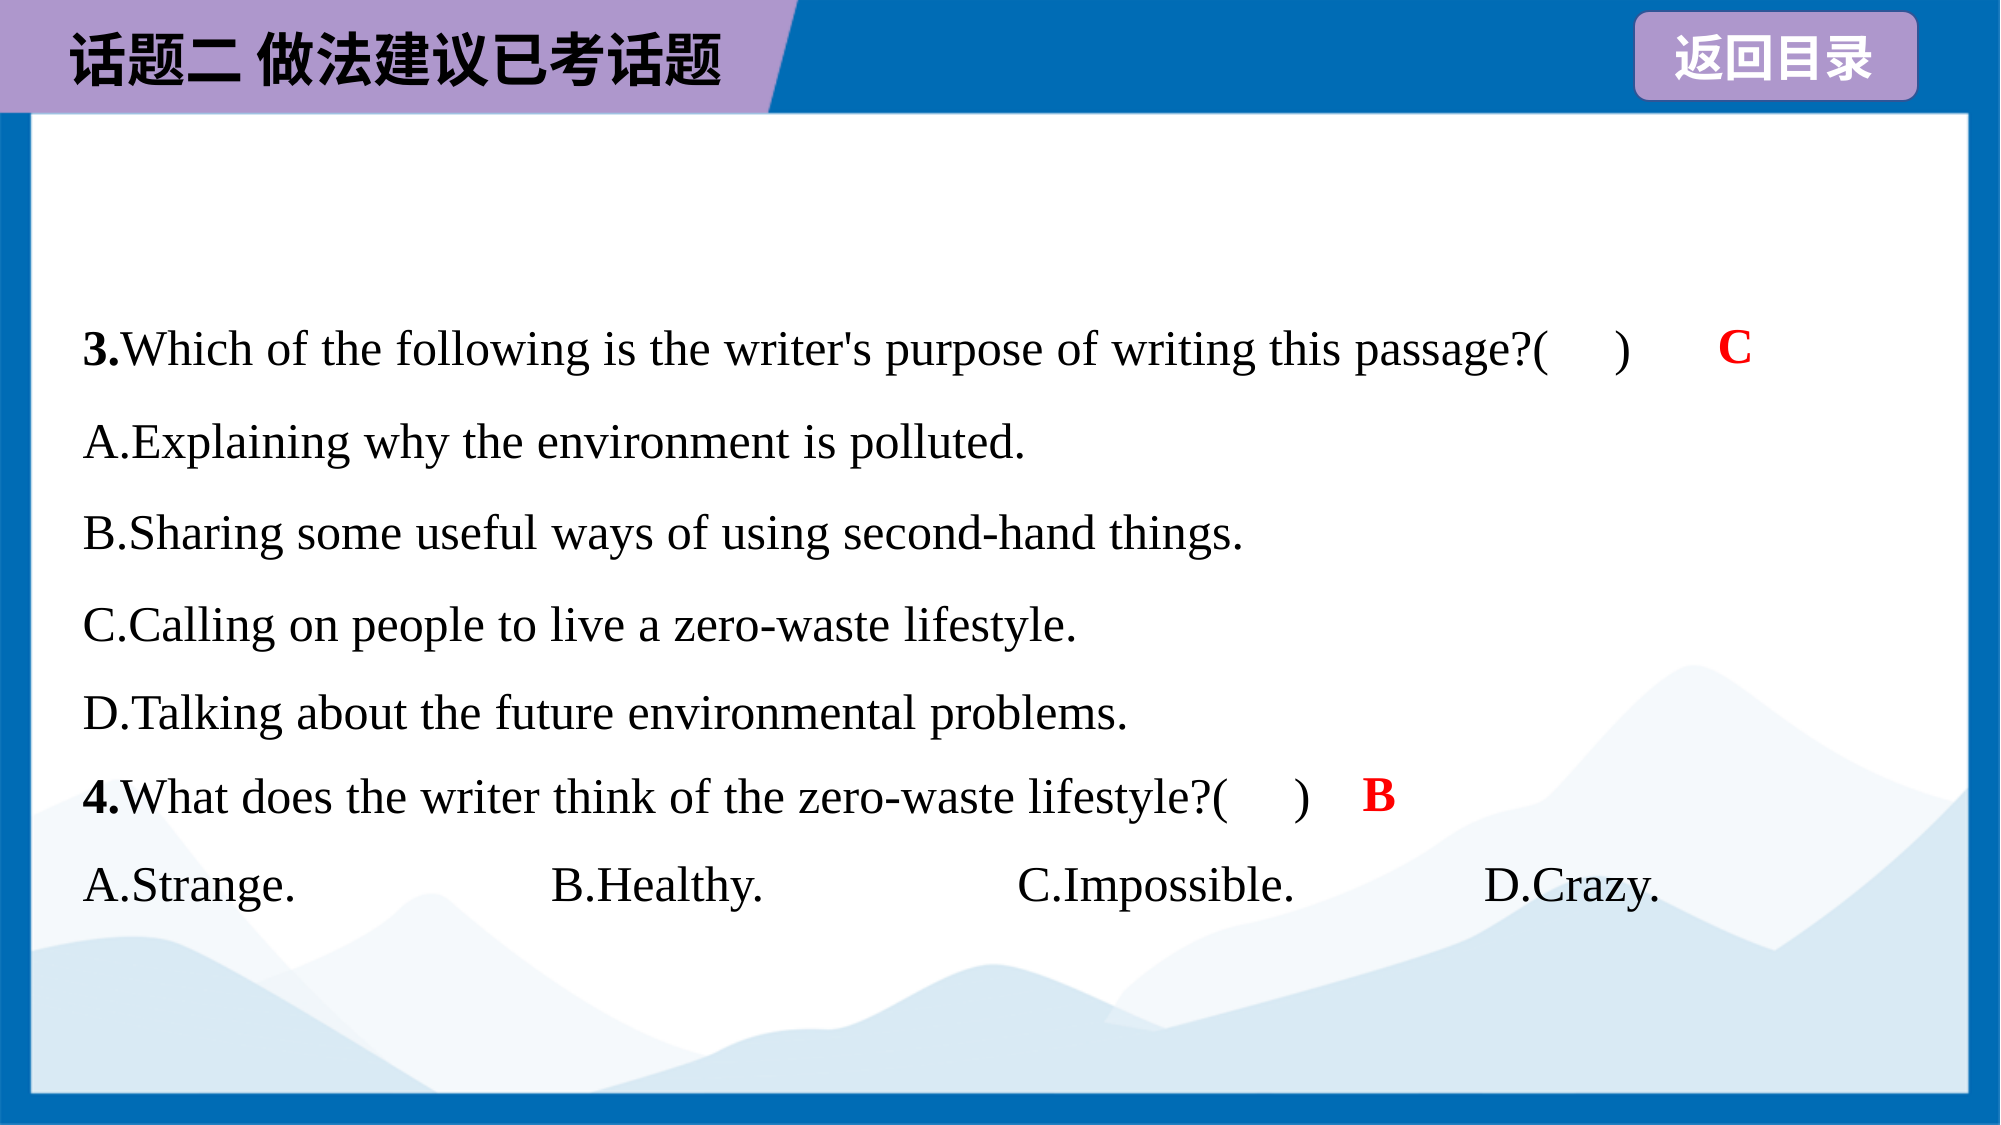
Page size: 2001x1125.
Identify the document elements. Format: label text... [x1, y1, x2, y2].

text_box A.Strange. B.Healthy. C.Impossible. D.Crazy. [82, 823, 1917, 902]
text_box 4.What does the writer think of the zero-waste lifestyle?( ) [82, 736, 1917, 814]
picture [0, 0, 2000, 1125]
text_box C [1699, 286, 1772, 365]
text_box A.Explaining why the environment is polluted. B.Sharing some useful ways of using second-hand things. C.Calling on people to live a zero-waste lifestyle. D.Talking about the future environmental problems. [82, 376, 1917, 730]
text_box 3.Which of the following is the writer's purpose of writing this passage?( ) [82, 288, 1917, 366]
text_box B [1344, 734, 1415, 813]
